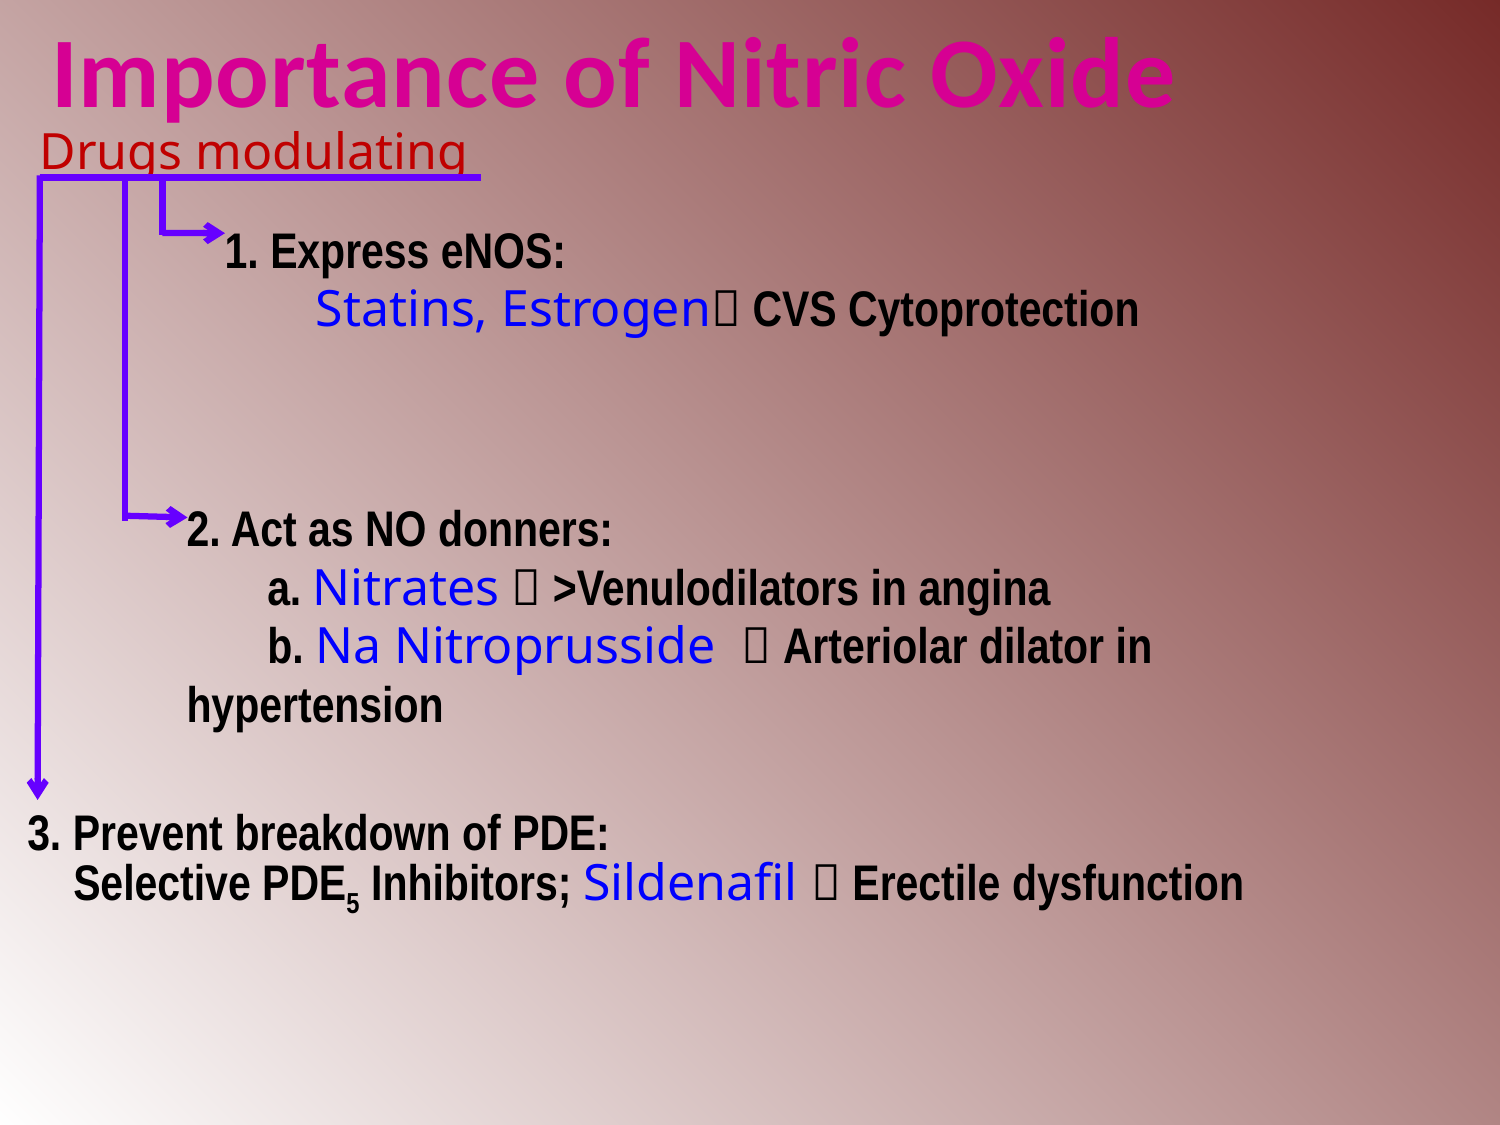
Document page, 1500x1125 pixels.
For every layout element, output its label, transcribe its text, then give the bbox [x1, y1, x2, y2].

text_box Importance of Nitric Oxide [12, 0, 1476, 135]
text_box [191, 486, 352, 490]
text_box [188, 174, 226, 236]
text_box 3. Prevent breakdown of PDE: Selective PDE5 Inhibitors; Sildenafil  Erectile dysfunction [12, 795, 1263, 927]
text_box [124, 174, 188, 522]
text_box Drugs modulating [24, 135, 563, 188]
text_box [0, 486, 119, 490]
text_box 2. Act as NO donners: a. Nitrates  >Venulodilators in angina b. Na Nitroprusside  Arteriolar dilator in hypertension [171, 491, 1397, 740]
text_box 1. Express eNOS: Statins, Estrogen CVS Cytoprotection [209, 212, 1348, 344]
